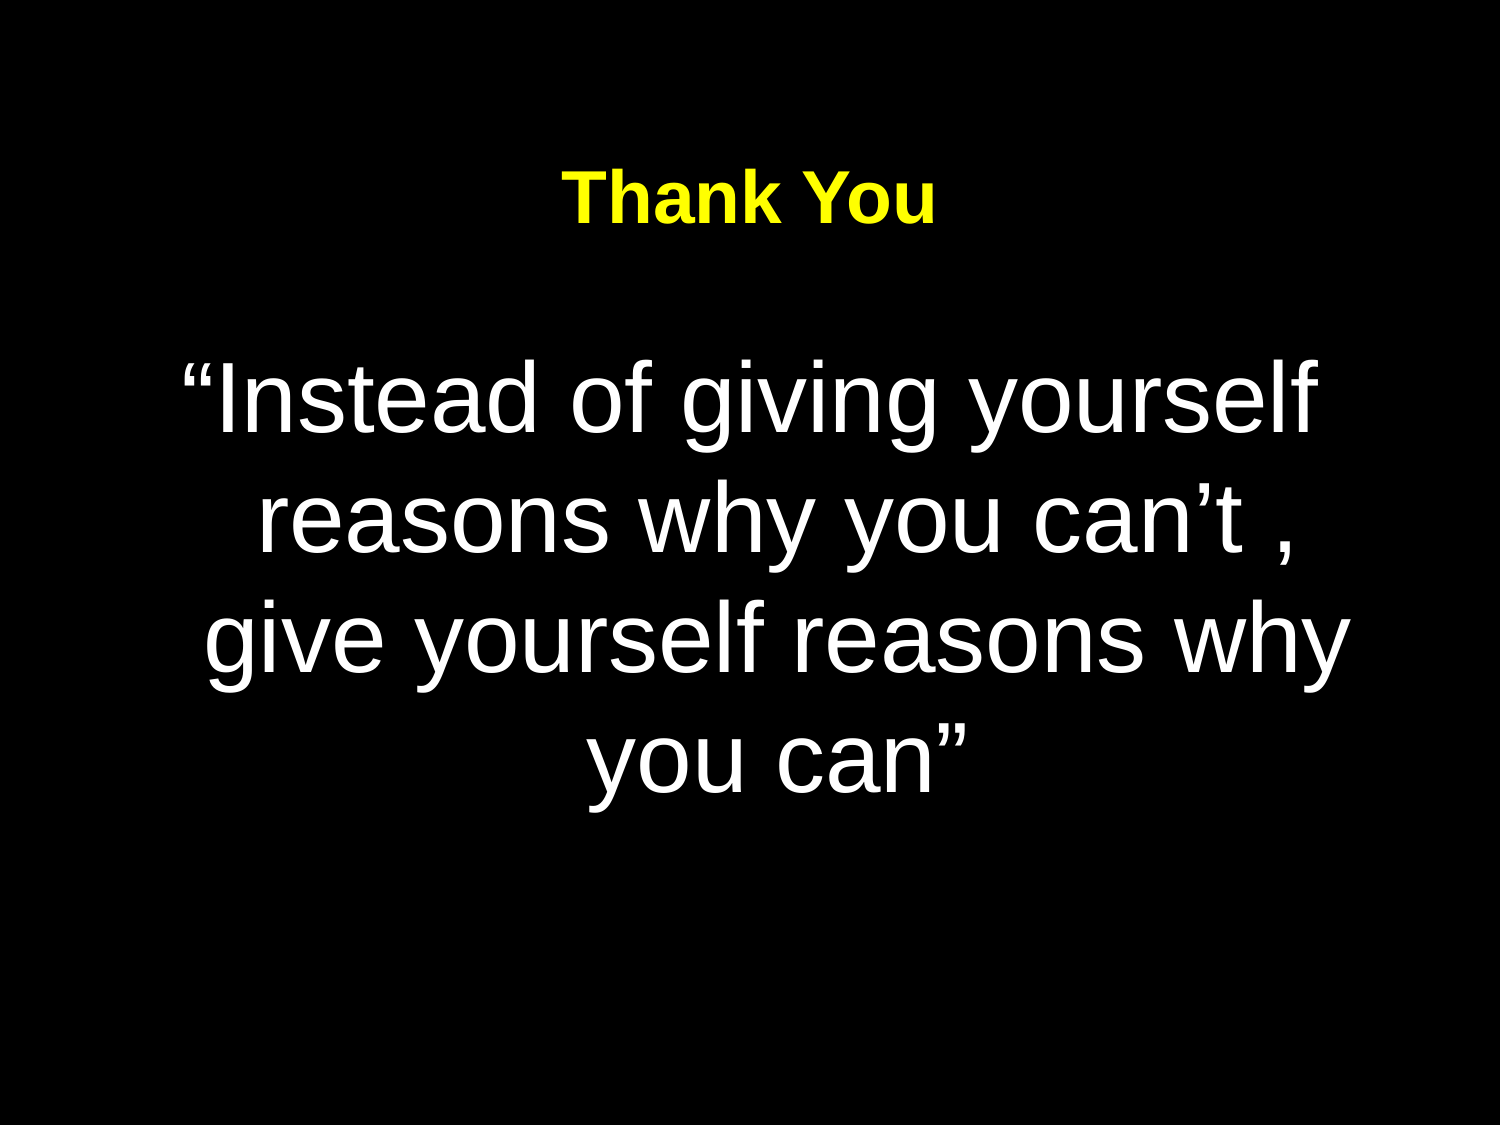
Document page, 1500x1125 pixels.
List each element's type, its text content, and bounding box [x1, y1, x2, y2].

list “Instead of giving yourself reasons why you can’t , give yourself reasons why you can” [112, 324, 1388, 1001]
title Thank You [112, 99, 1388, 288]
